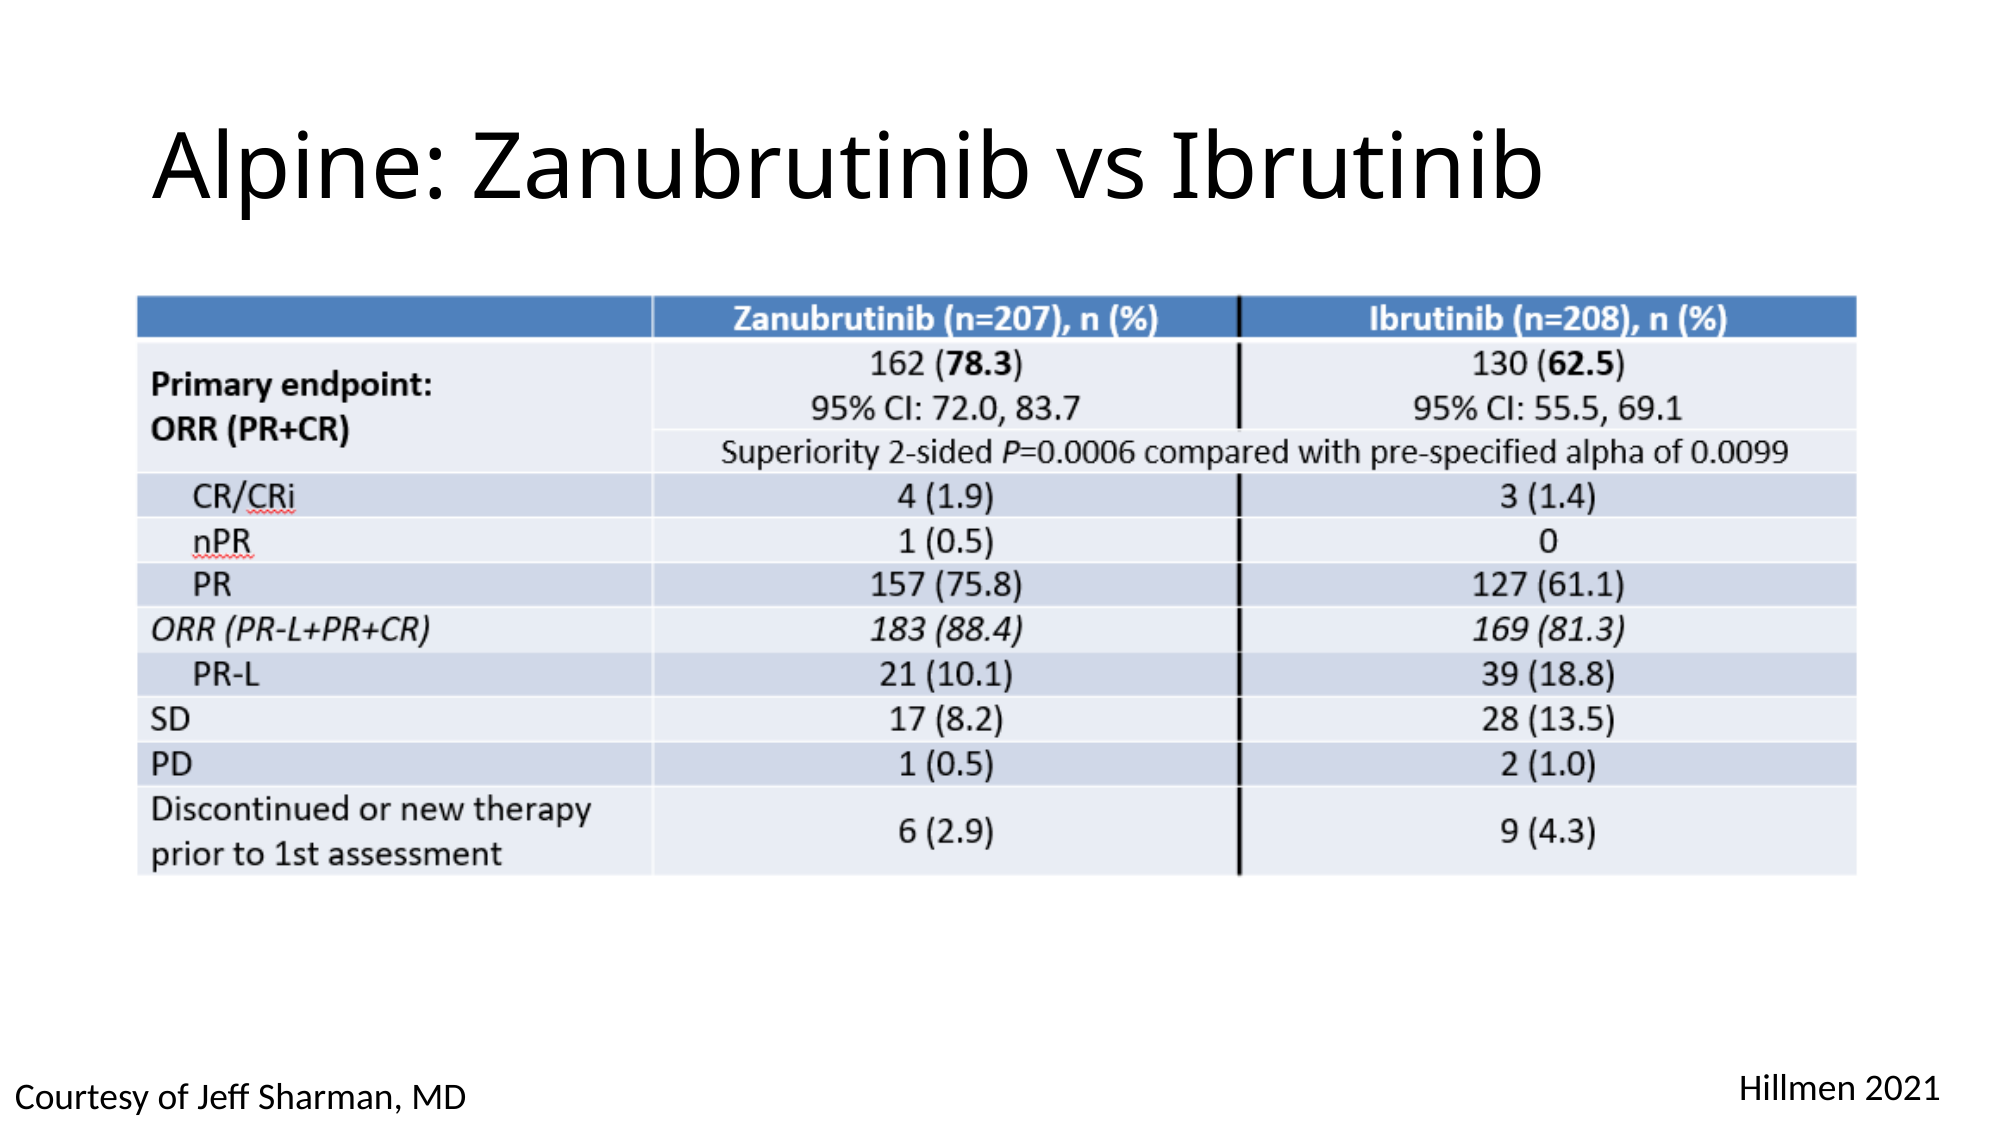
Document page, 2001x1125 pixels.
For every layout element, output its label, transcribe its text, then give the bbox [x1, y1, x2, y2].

text_box Hillmen 2021 [1724, 1055, 2000, 1116]
text_box Courtesy of Jeff Sharman, MD [0, 1064, 1012, 1125]
picture [124, 277, 1876, 888]
title Alpine: Zanubrutinib vs Ibrutinib [137, 59, 1863, 277]
